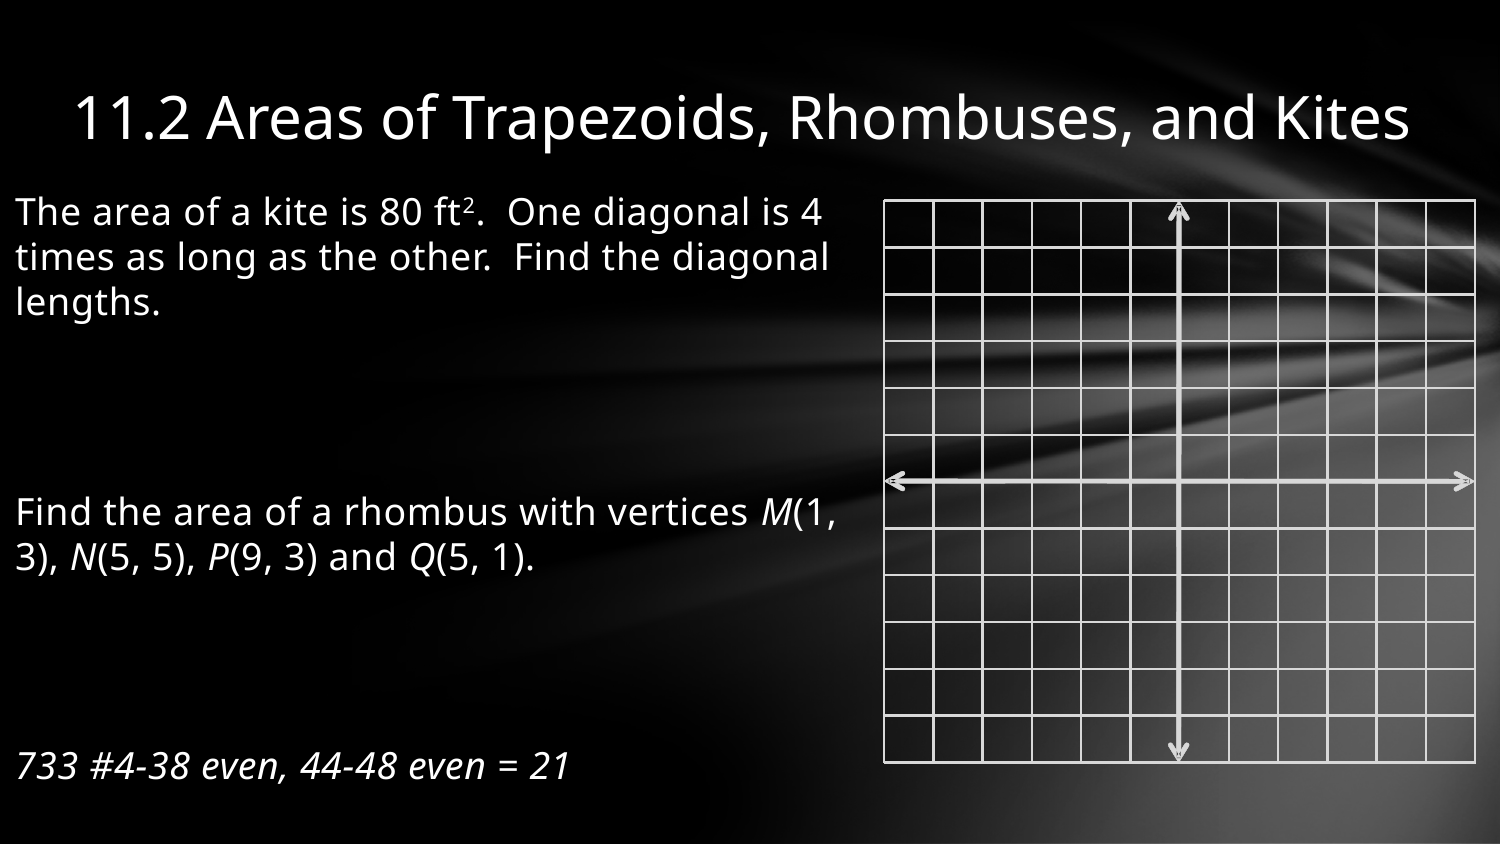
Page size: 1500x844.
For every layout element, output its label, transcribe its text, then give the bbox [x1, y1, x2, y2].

title 11.2 Areas of Trapezoids, Rhombuses, and Kites [57, 28, 1450, 160]
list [862, 179, 1500, 787]
list The area of a kite is 80 ft2. One diagonal is 4 times as long as the other. Find the diagonal lengths. Find the area of a rhombus with vertices M(1, 3), N(5, 5), P(9, 3) and Q(5, 1). 733 #4-38 even, 44-48 even = 21 [0, 180, 862, 708]
